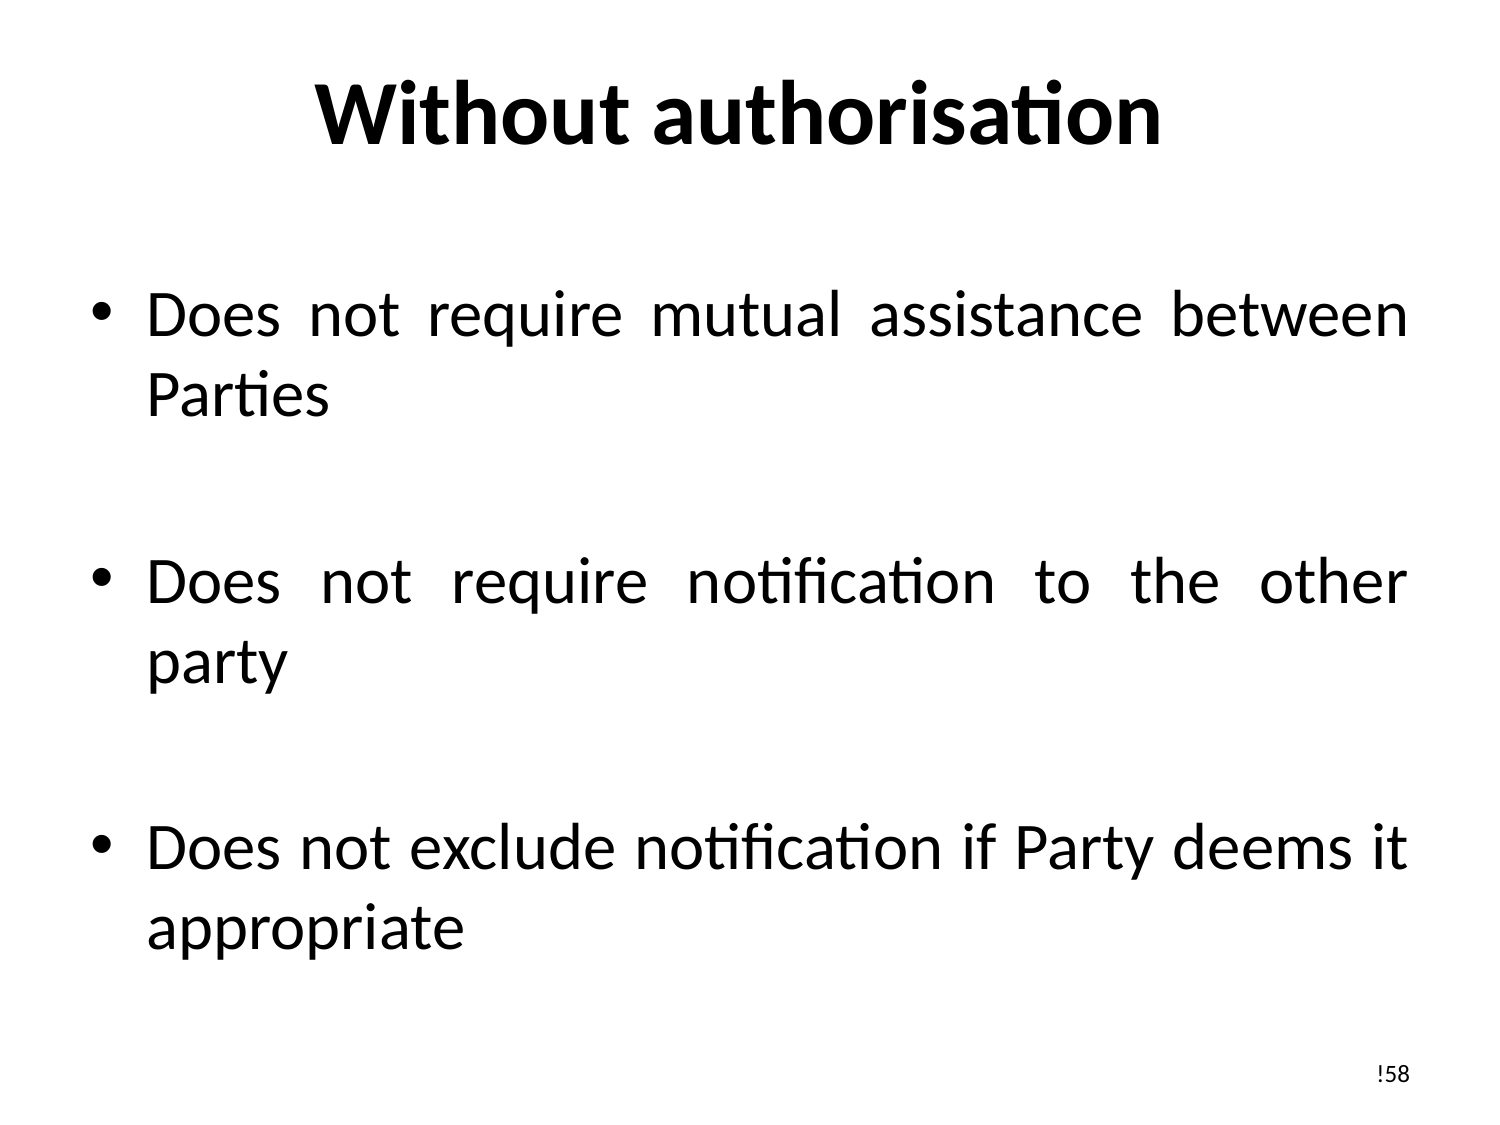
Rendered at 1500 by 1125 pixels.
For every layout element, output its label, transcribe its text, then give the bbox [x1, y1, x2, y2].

slide_number !58 [1074, 1042, 1425, 1103]
list Does not require mutual assistance between Parties Does not require notification to the other party Does not exclude notification if Party deems it appropriate [75, 262, 1425, 1005]
title Without authorisation [75, 45, 1425, 233]
